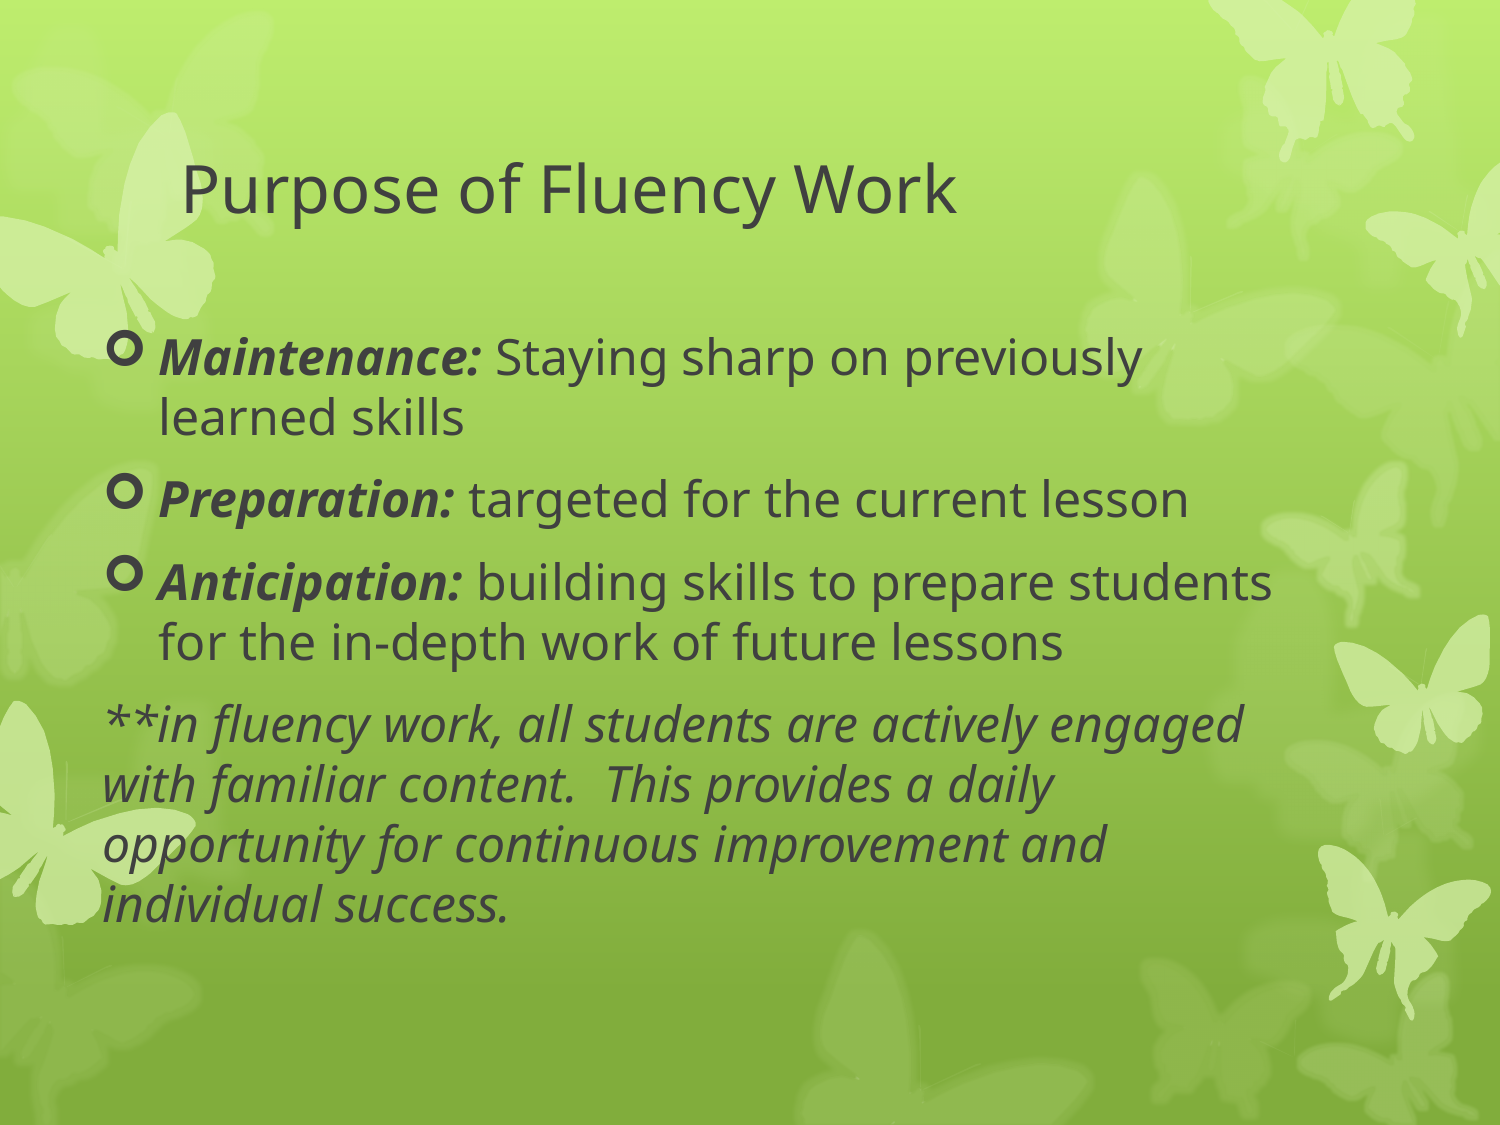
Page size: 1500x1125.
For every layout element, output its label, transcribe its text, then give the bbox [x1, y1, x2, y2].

list Maintenance: Staying sharp on previously learned skills Preparation: targeted for the current lesson Anticipation: building skills to prepare students for the in-depth work of future lessons **in fluency work, all students are actively engaged with familiar content. This provides a daily opportunity for continuous improvement and individual success. [87, 296, 1335, 962]
title Purpose of Fluency Work [165, 110, 1335, 263]
